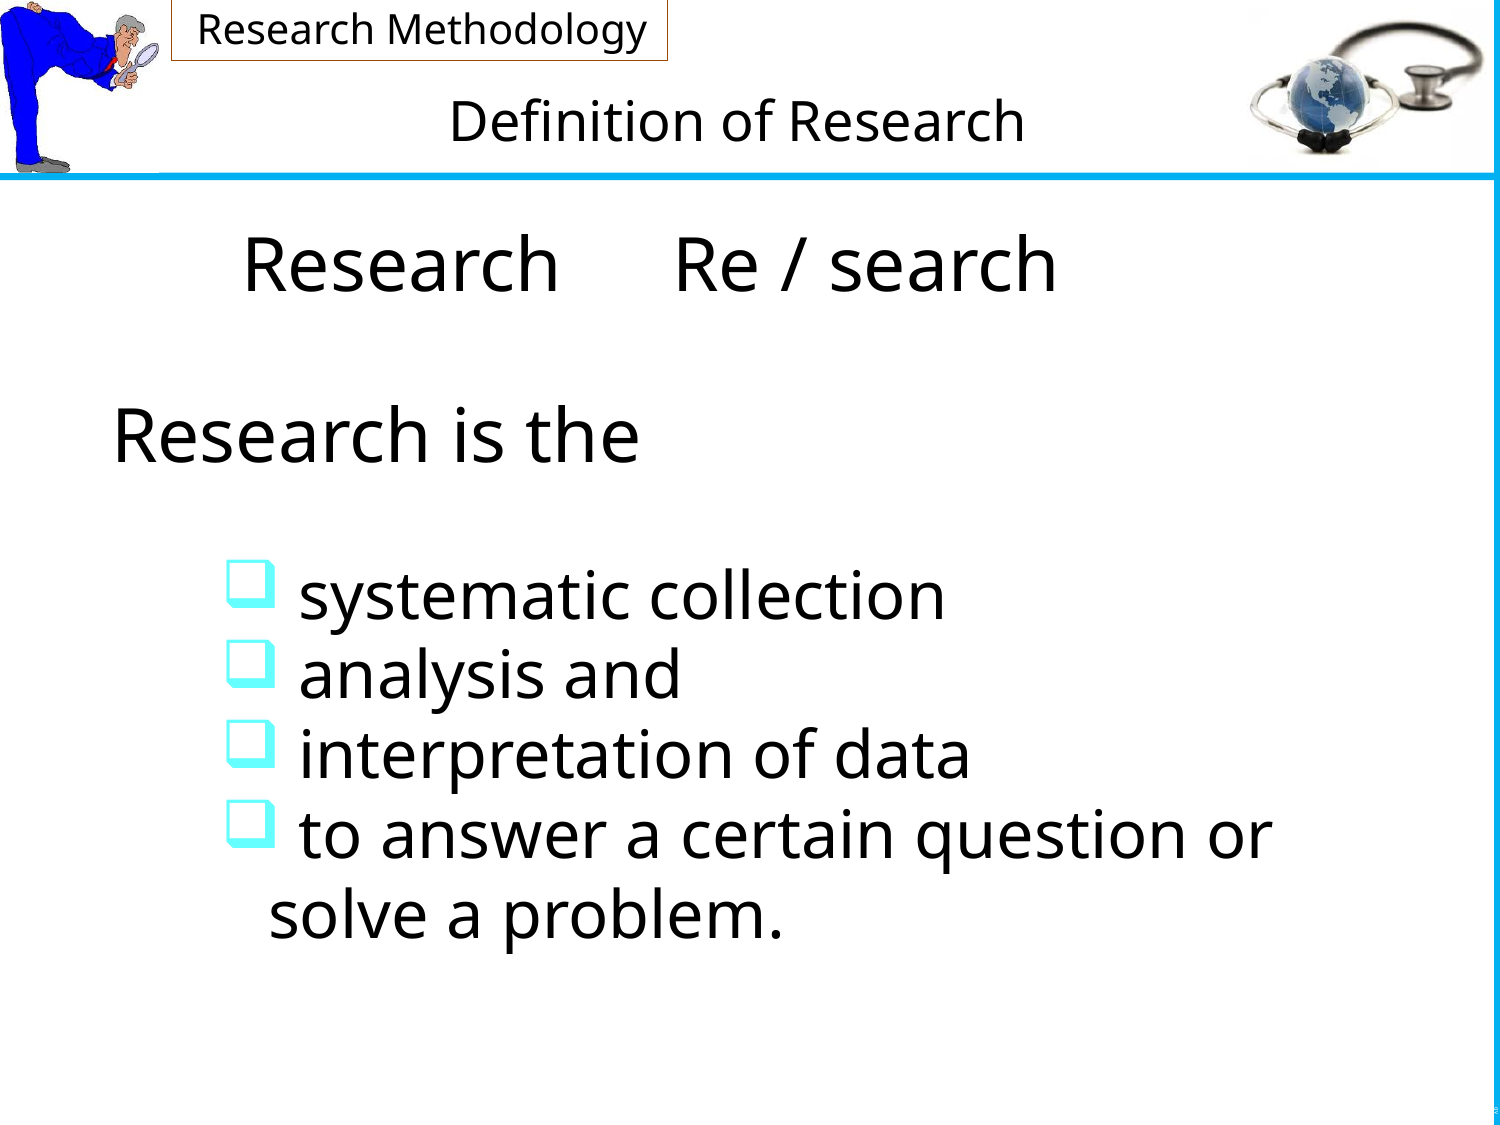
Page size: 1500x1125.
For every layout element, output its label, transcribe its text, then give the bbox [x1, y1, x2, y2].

text_box gy [1494, 0, 1500, 172]
picture [1245, 7, 1489, 169]
text_box gy [156, 172, 1500, 181]
text_box systematic collection analysis and interpretation of data to answer a certain question or solve a problem. [206, 545, 1435, 960]
text_box Research Methodology [171, 0, 668, 61]
text_box Research is the [76, 349, 674, 516]
text_box gy [1494, 181, 1500, 1125]
picture [0, 1, 159, 172]
title Definition of Research [194, 78, 1240, 161]
text_box Research [206, 219, 614, 303]
text_box Re / search [637, 219, 1093, 303]
